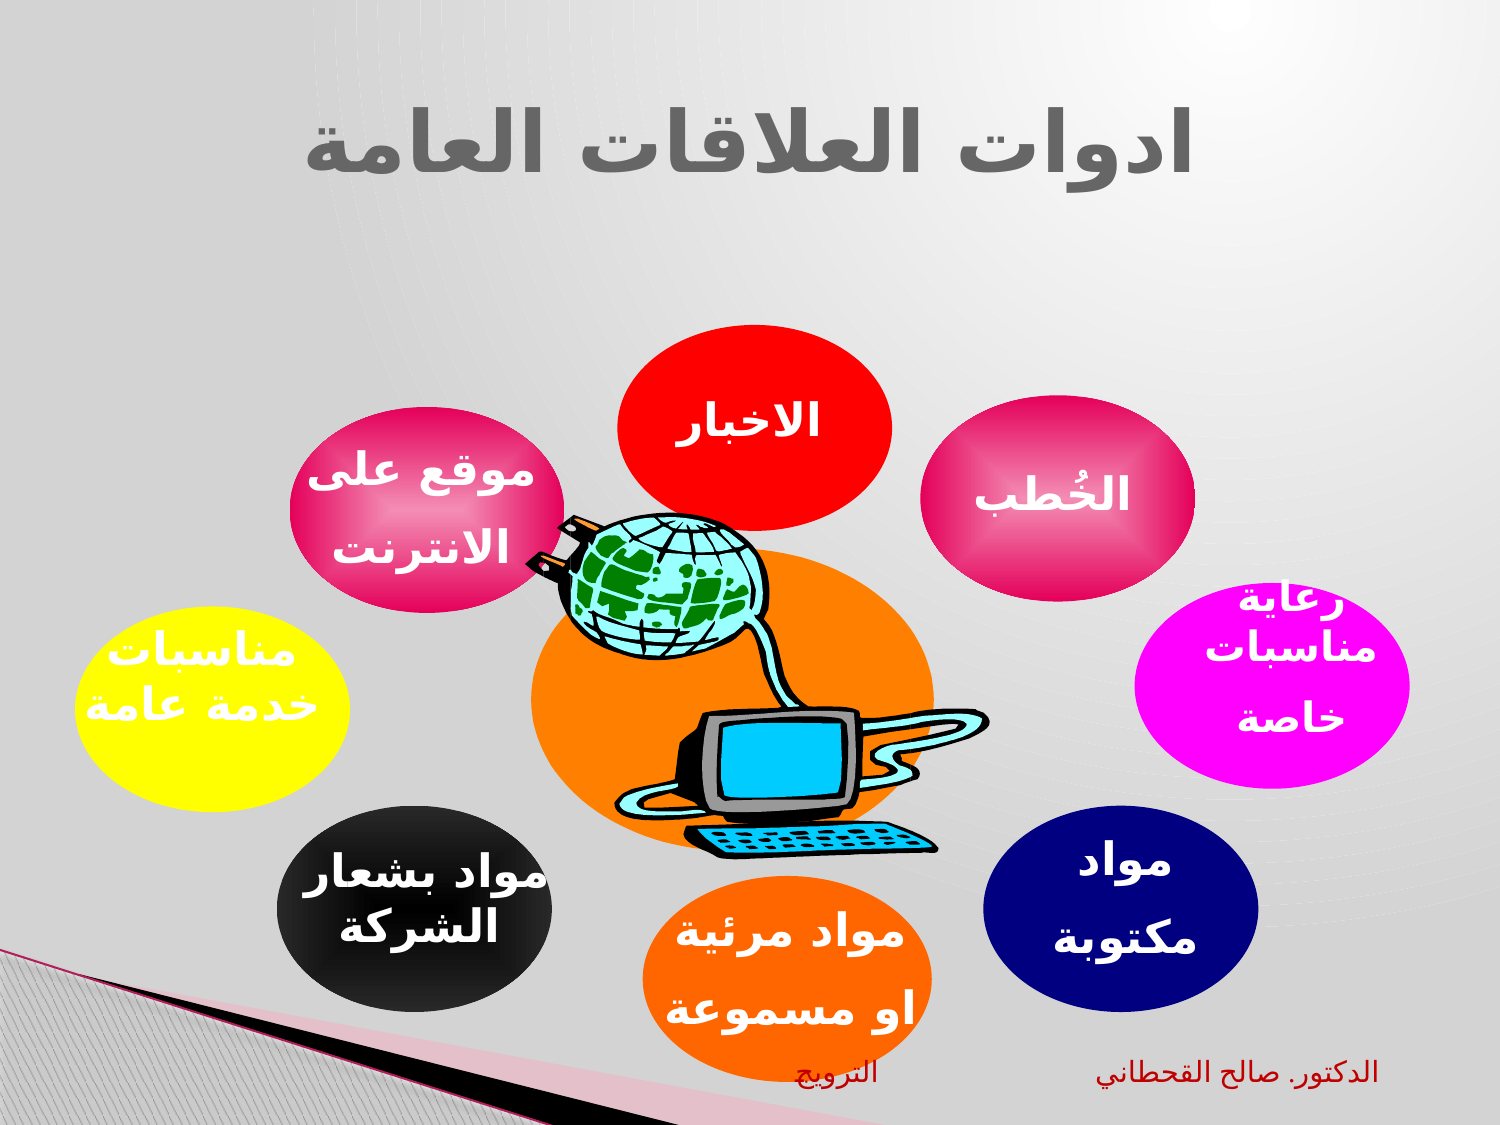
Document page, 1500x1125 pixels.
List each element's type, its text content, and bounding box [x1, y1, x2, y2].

text_box رعاية مناسبات خاصة [1139, 562, 1444, 749]
text_box [1006, 461, 1196, 602]
text_box [327, 581, 518, 613]
text_box مناسبات خدمة عامة [62, 612, 343, 738]
text_box [319, 805, 509, 834]
text_box [1163, 749, 1381, 789]
text_box [707, 875, 867, 893]
text_box [621, 391, 893, 512]
text_box [167, 606, 258, 612]
text_box الخُطب [920, 457, 1186, 527]
text_box [1010, 970, 1232, 1013]
footer الترويج الدكتور. صالح القحطاني [597, 1041, 1395, 1125]
text_box مواد بشعار الشركة [242, 834, 597, 959]
text_box الاخبار [617, 383, 883, 454]
title ادوات العلاقات العامة [75, 45, 1425, 233]
text_box [1046, 805, 1196, 822]
text_box [931, 395, 1184, 457]
text_box مواد مكتوبة [974, 822, 1277, 970]
text_box مواد مرئية او مسموعة [631, 893, 950, 1041]
text_box [631, 324, 879, 383]
text_box [555, 472, 565, 512]
picture [524, 512, 1001, 860]
text_box [80, 676, 351, 813]
text_box [294, 959, 535, 1013]
text_box [1134, 660, 1139, 712]
text_box موقع على الانترنت [289, 432, 555, 581]
text_box [337, 406, 517, 432]
